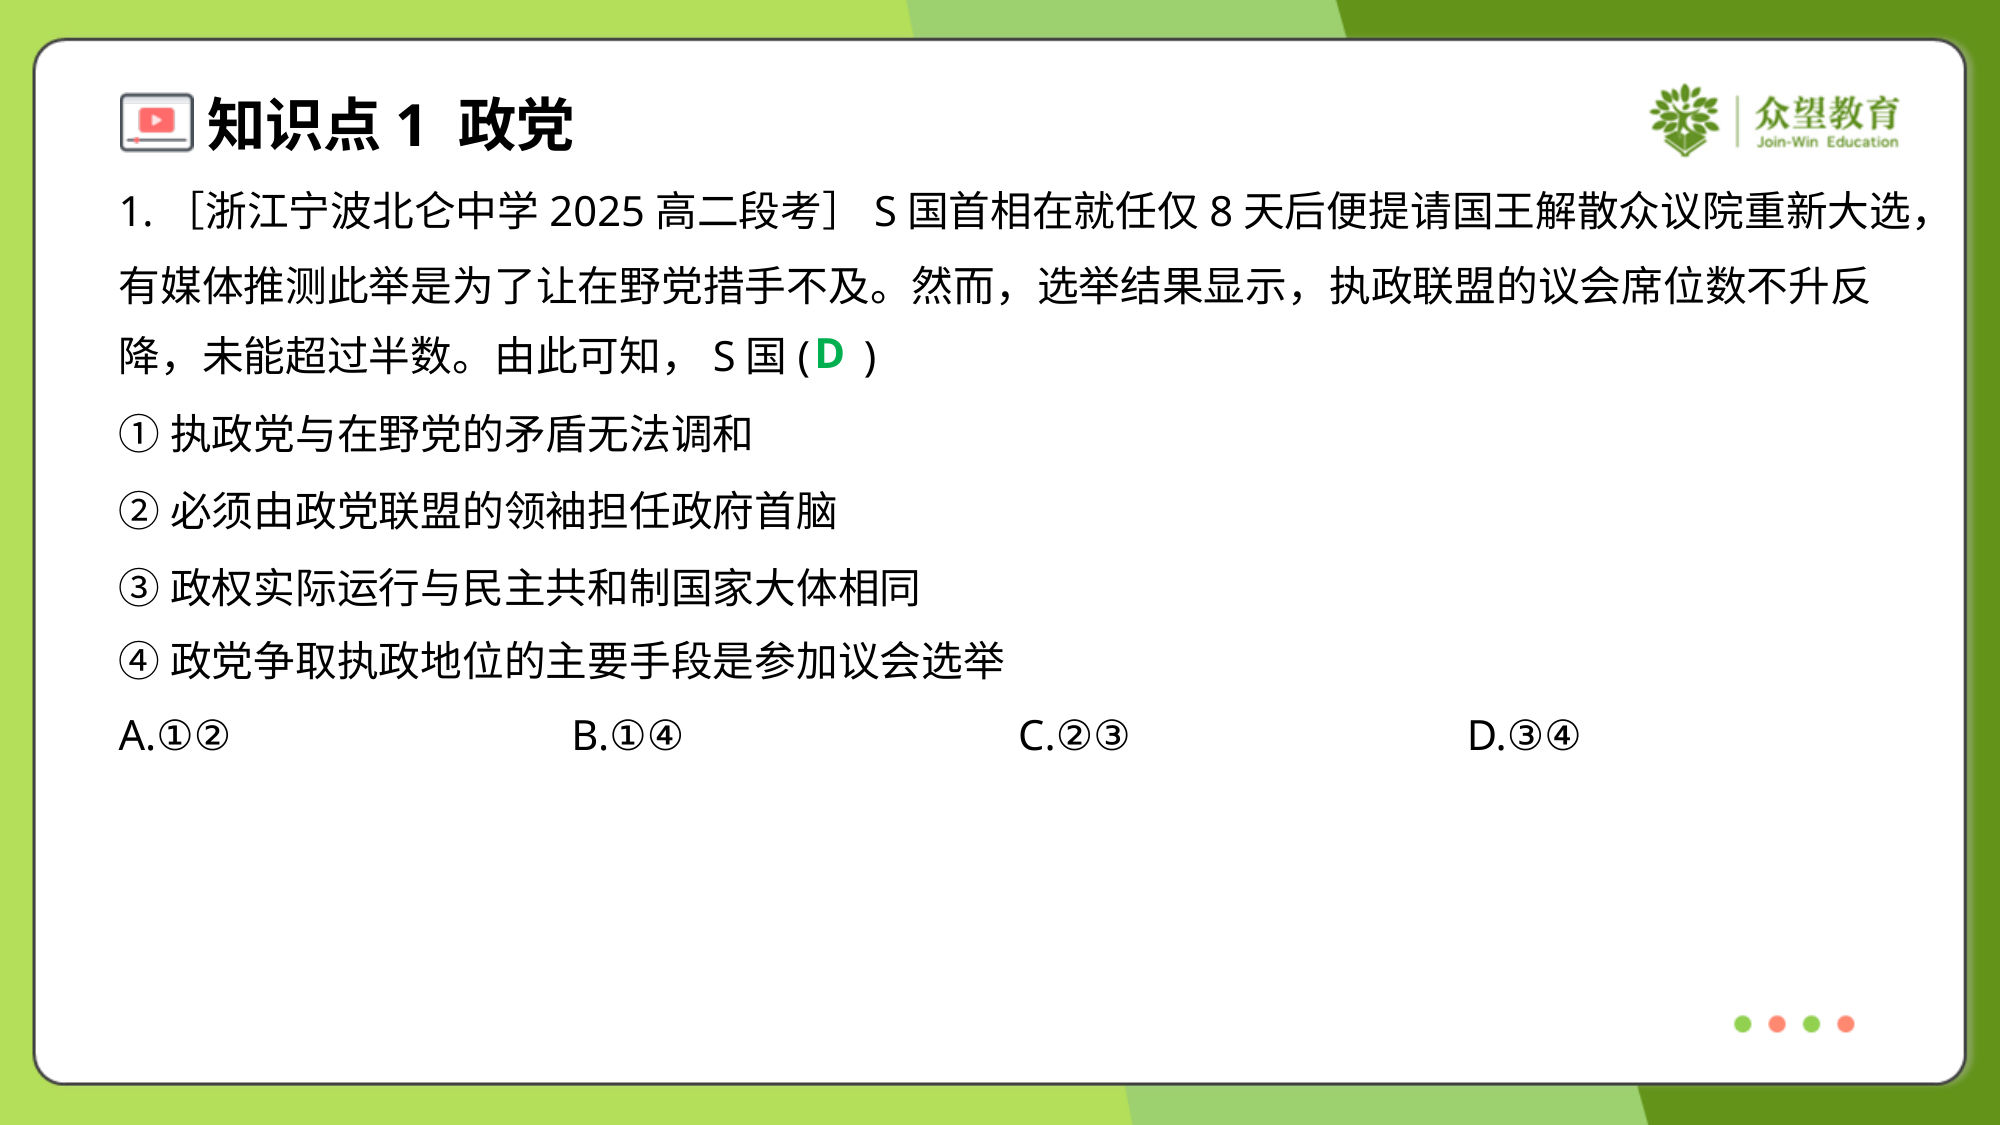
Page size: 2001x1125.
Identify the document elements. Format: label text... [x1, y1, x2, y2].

text_box D [798, 306, 862, 371]
text_box A.①② B.①④ C.②③ D.③④ [118, 684, 1883, 751]
picture [0, 0, 2000, 1125]
text_box 1.［浙江宁波北仑中学2025高二段考］S国首相在就任仅8天后便提请国王解散众议院重新大选， 有媒体推测此举是为了让在野党措手不及。然而，选举结果显示，执政联盟的议会席位数不升反 降，未能超过半数。由此可知，S国( ) [118, 159, 1883, 373]
text_box ①执政党与在野党的矛盾无法调和 ②必须由政党联盟的领袖担任政府首脑 ③政权实际运行与民主共和制国家大体相同 ④政党争取执政地位的主要手段是参加议会选举 [118, 382, 1883, 678]
